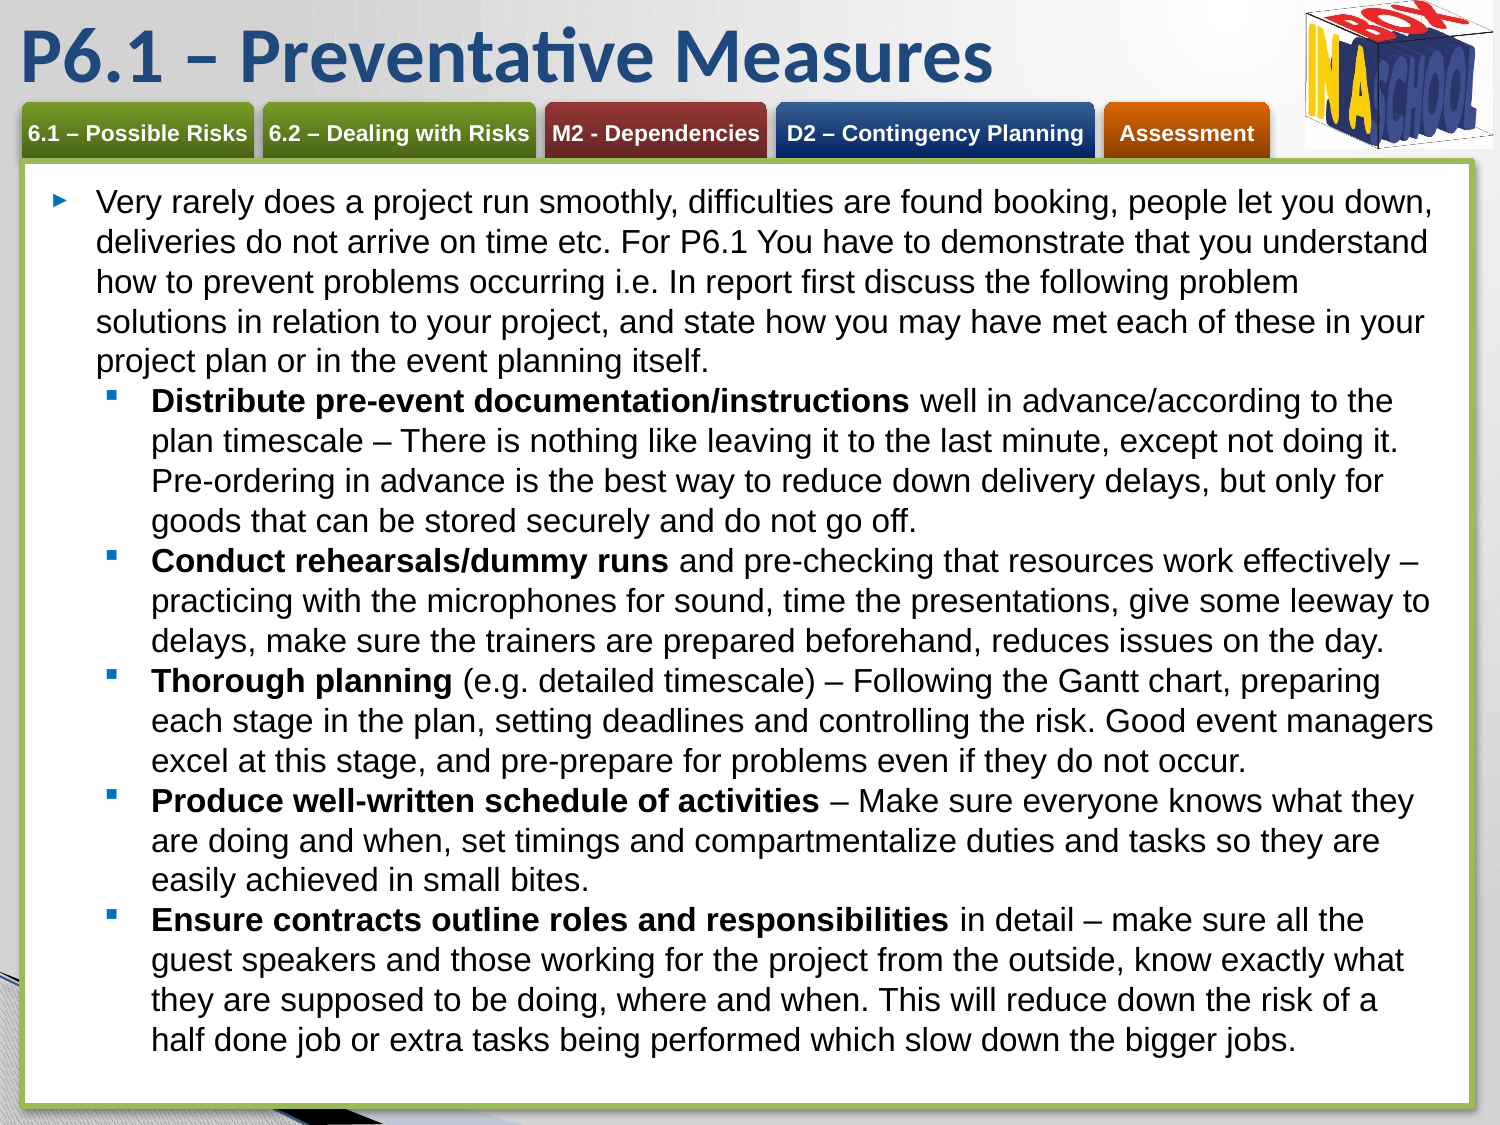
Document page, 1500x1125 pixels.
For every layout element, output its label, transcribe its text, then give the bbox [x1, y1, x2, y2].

picture [281, 1114, 303, 1125]
picture [1305, 0, 1494, 149]
title P6.1 – Preventative Measures [5, 0, 1270, 102]
text_box Very rarely does a project run smoothly, difficulties are found booking, people let you down, deliveries do not arrive on time etc. For P6.1 You have to demonstrate that you understand how to prevent problems occurring i.e. In report first discuss the following problem solutions in relation to your project, and state how you may have met each of these in your project plan or in the event planning itself. Distribute pre-event documentation/instructions well in advance/according to the plan timescale – There is nothing like leaving it to the last minute, except not doing it. Pre-ordering in advance is the best way to reduce down delivery delays, but only for goods that can be stored securely and do not go off. Conduct rehearsals/dummy runs and pre-checking that resources work effectively – practicing with the microphones for sound, time the presentations, give some leeway to delays, make sure the trainers are prepared beforehand, reduces issues on the day. Thorough planning (e.g. detailed timescale) – Following the Gantt chart, preparing each stage in the plan, setting deadlines and controlling the risk. Good event managers excel at this stage, and pre-prepare for problems even if they do not occur. Produce well-written schedule of activities – Make sure everyone knows what they are doing and when, set timings and compartmentalize duties and tasks so they are easily achieved in small bites. Ensure contracts outline roles and responsibilities in detail – make sure all the guest speakers and those working for the project from the outside, know exactly what they are supposed to be doing, where and when. This will reduce down the risk of a half done job or extra tasks being performed which slow down the bigger jobs. [34, 172, 1454, 1066]
